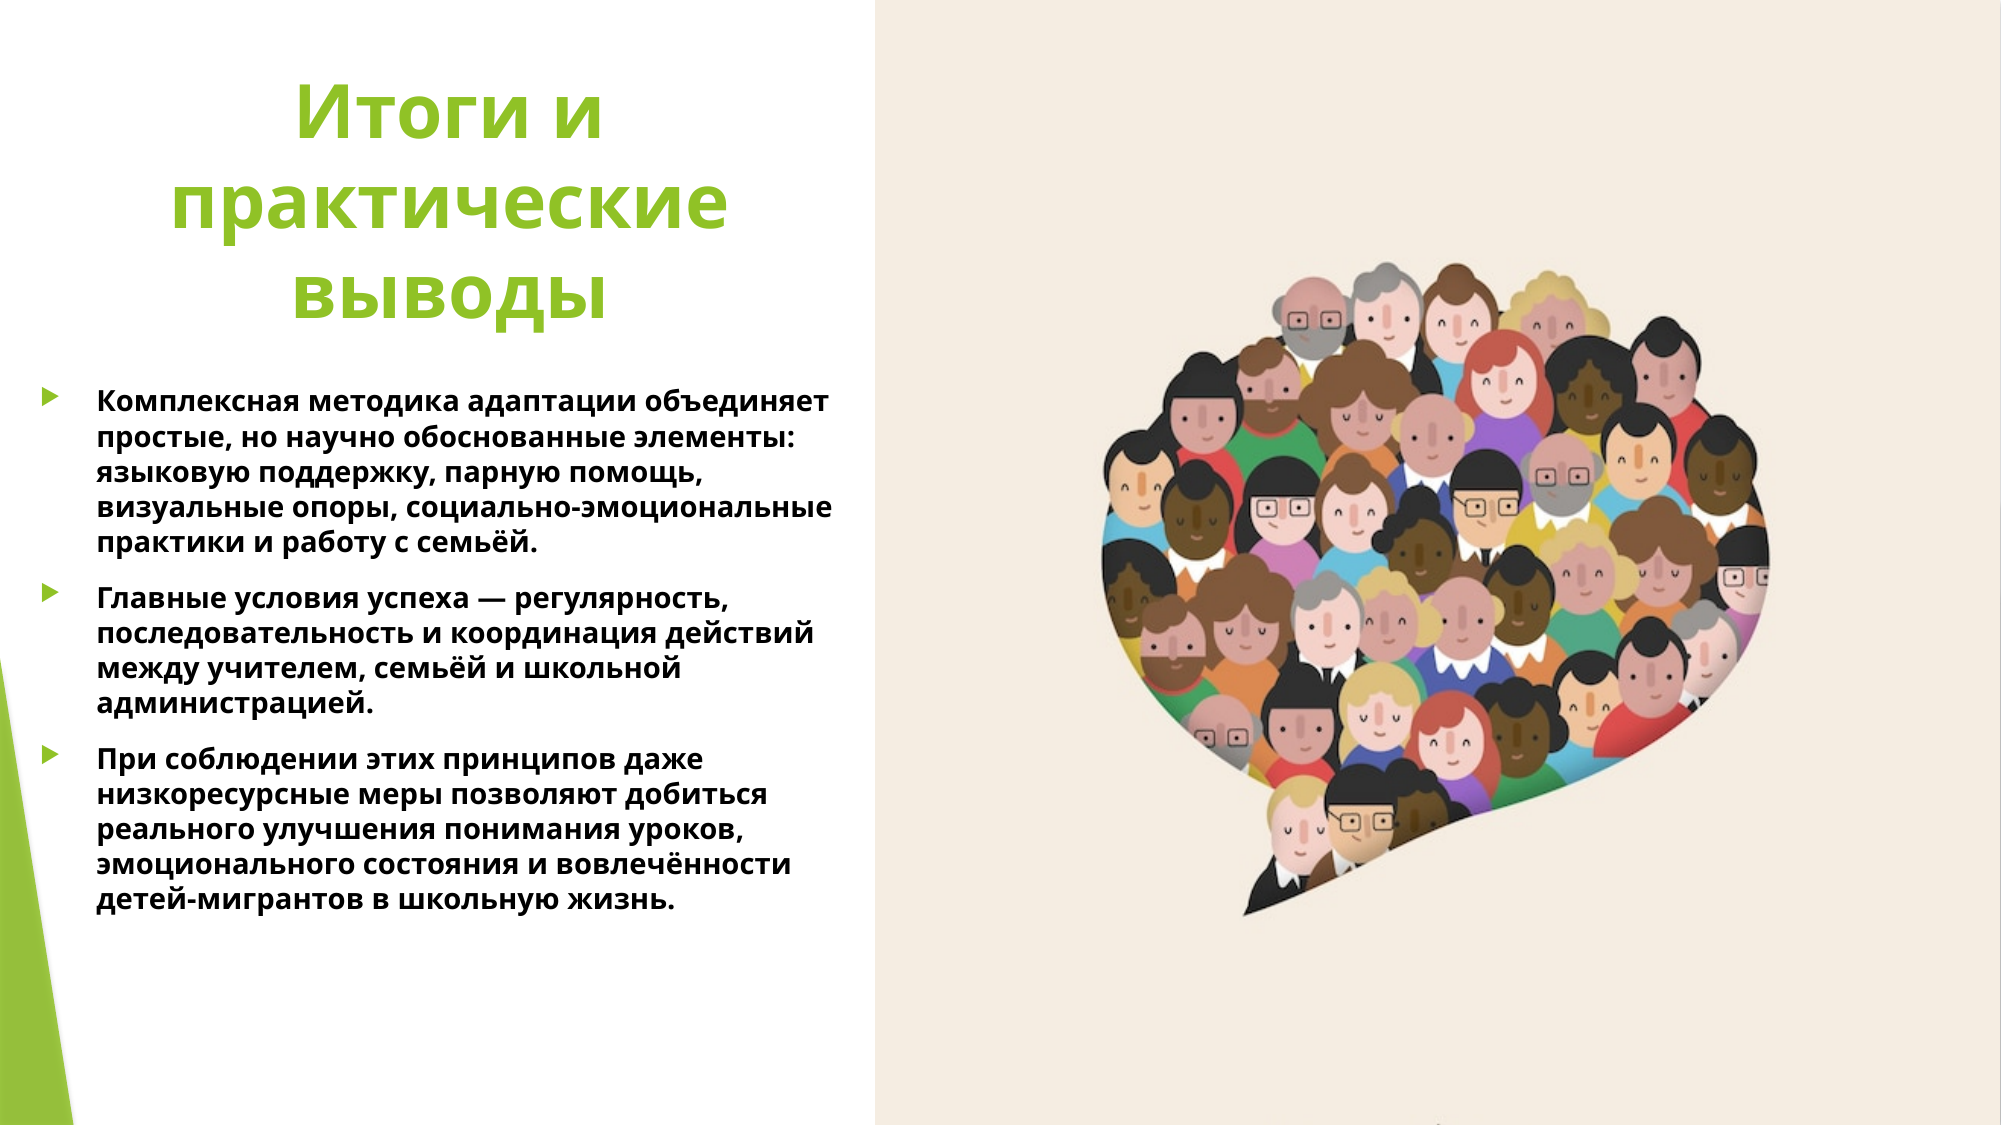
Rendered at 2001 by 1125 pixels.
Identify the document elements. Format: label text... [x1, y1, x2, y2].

picture [874, 0, 2000, 1125]
title Итоги и практические выводы [24, 55, 874, 273]
list Комплексная методика адаптации объединяет простые, но научно обоснованные элементы: языковую поддержку, парную помощь, визуальные опоры, социально-эмоциональные практики и работу с семьёй. Главные условия успеха — регулярность, последовательность и координация действий между учителем, семьёй и школьной администрацией. При соблюдении этих принципов даже низкоресурсные меры позволяют добиться реального улучшения понимания уроков, эмоционального состояния и вовлечённости детей-мигрантов в школьную жизнь. [24, 375, 874, 1089]
